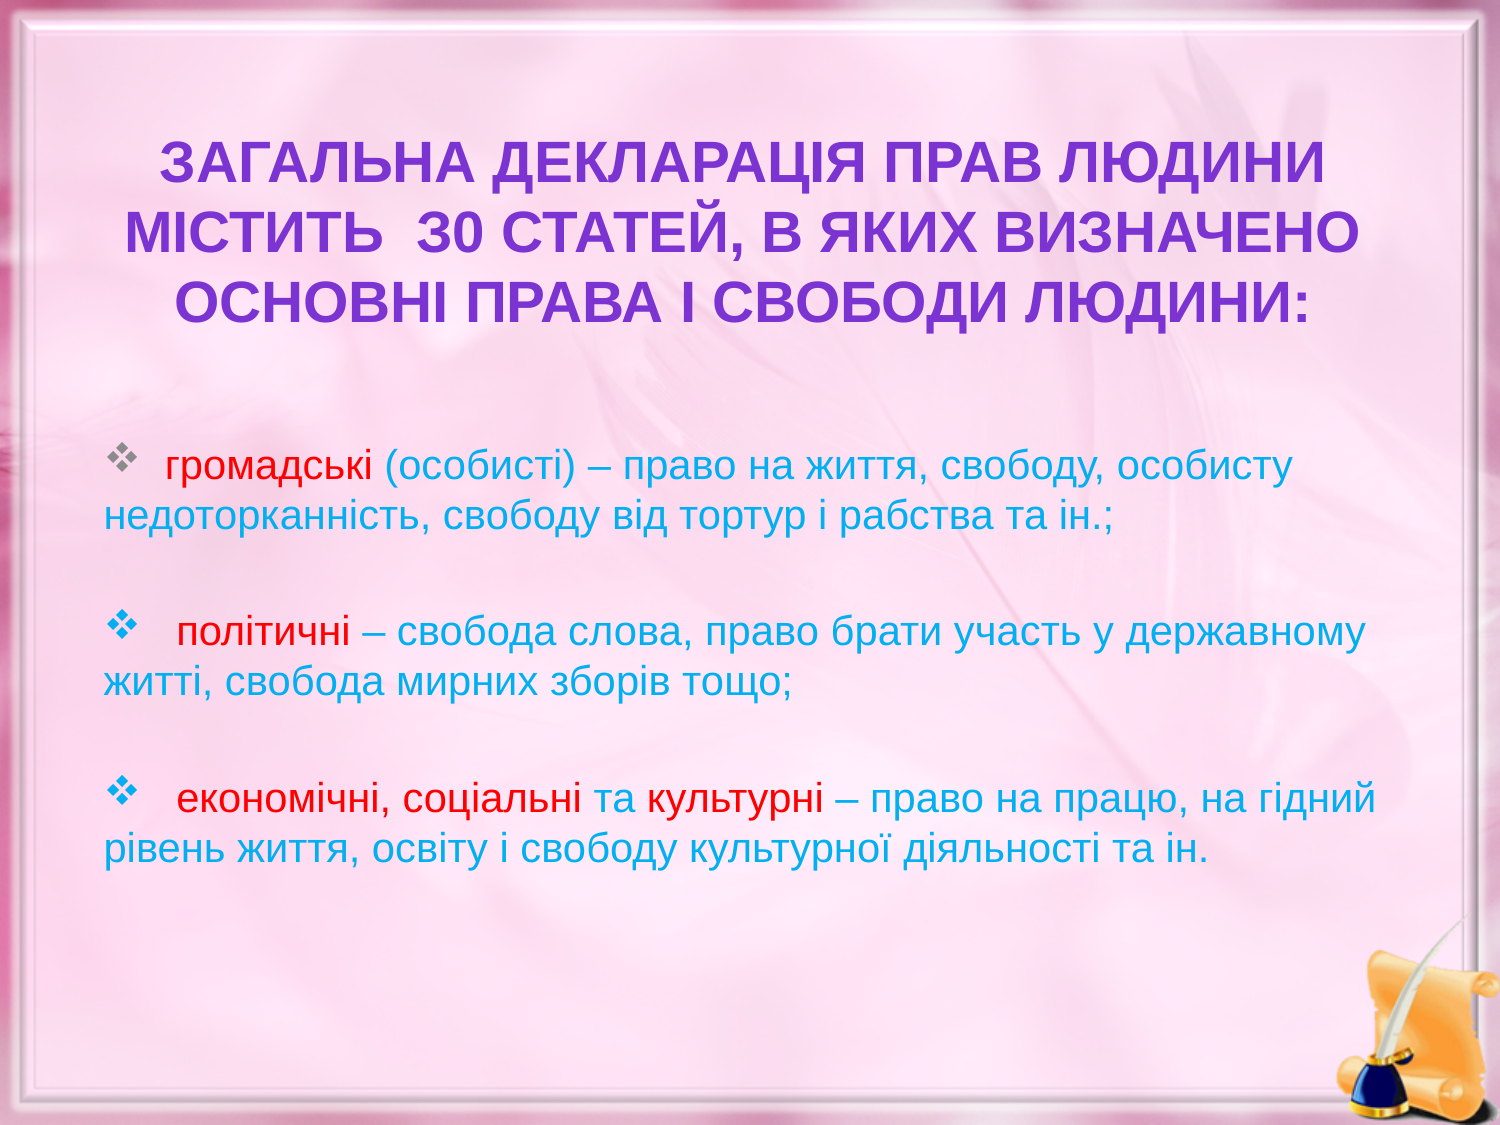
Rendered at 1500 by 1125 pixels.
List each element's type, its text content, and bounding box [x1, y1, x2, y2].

title Загальна декларація прав людини містить з0 статей, в яких визначено основні права і свободи людини: [105, 117, 1381, 341]
picture [0, 0, 1500, 1125]
list громадські (особисті) – право на життя, свободу, особисту недоторканність, свободу від тортур і рабства та ін.; політичні – свобода слова, право брати участь у державному житті, свобода мирних зборів тощо; економічні, соціальні та культурні – право на працю, на гідний рівень життя, освіту і свободу культурної діяльності та ін. [88, 385, 1460, 879]
